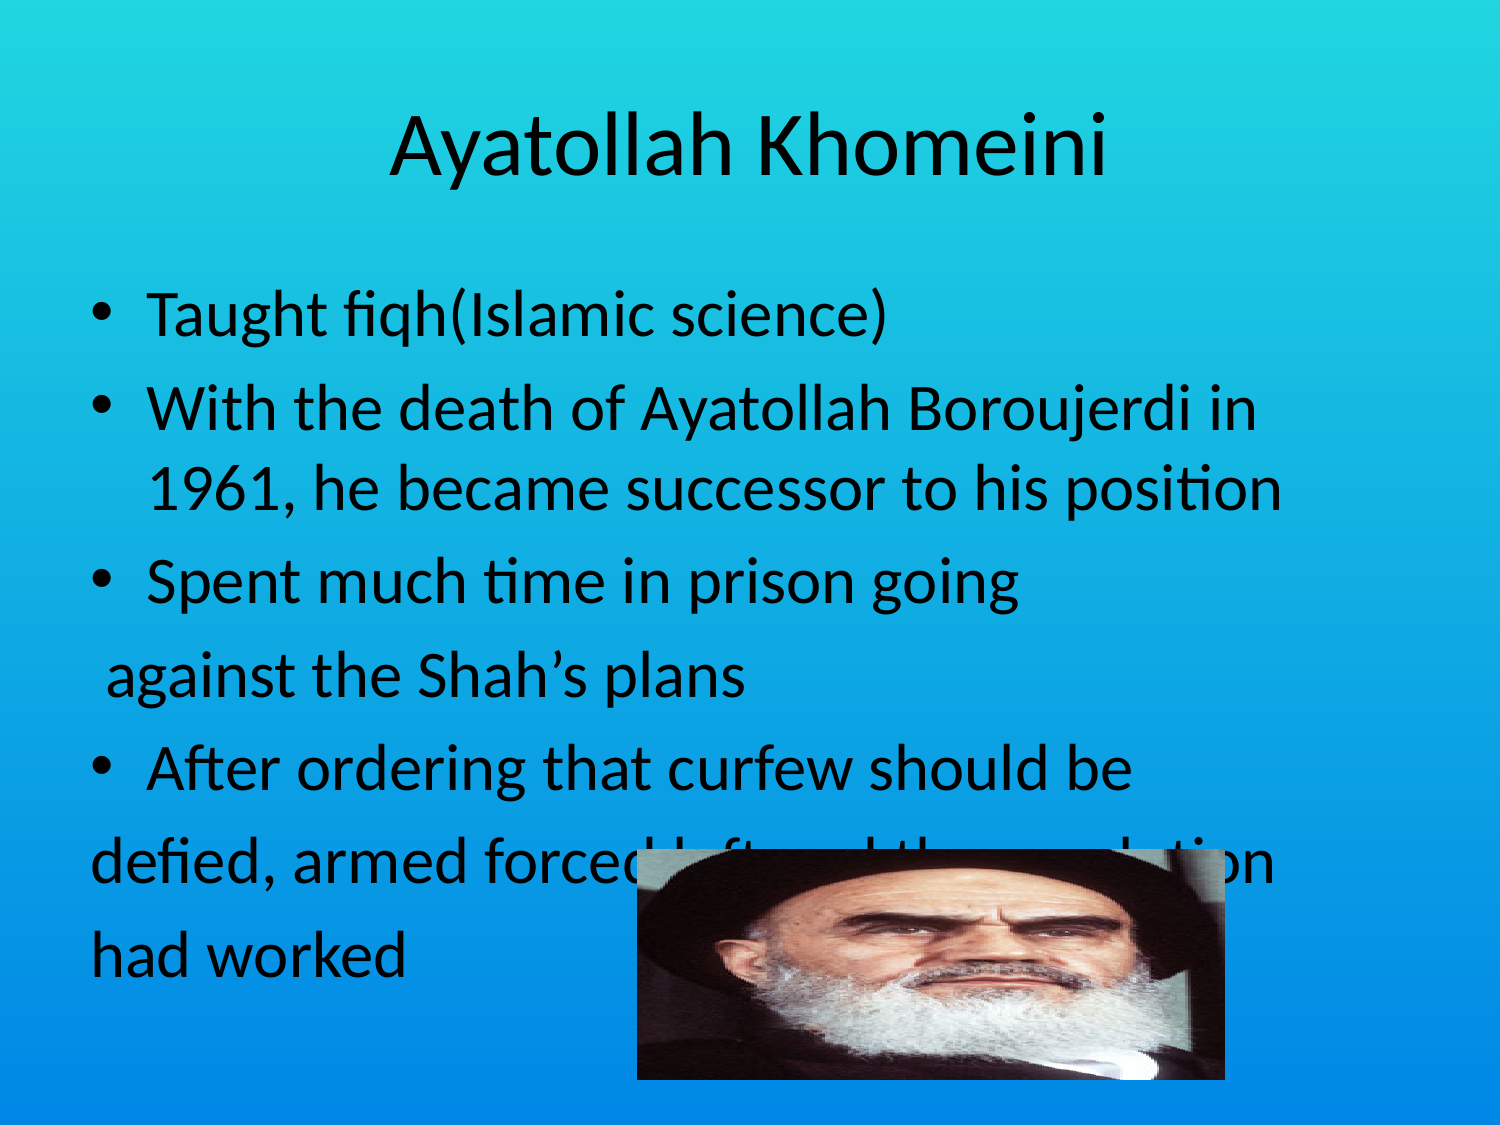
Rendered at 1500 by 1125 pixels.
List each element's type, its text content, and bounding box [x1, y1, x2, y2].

title Ayatollah Khomeini [75, 45, 1425, 233]
picture [637, 849, 1226, 1080]
list Taught fiqh(Islamic science) With the death of Ayatollah Boroujerdi in 1961, he became successor to his position Spent much time in prison going against the Shah’s plans After ordering that curfew should be defied, armed forced left and the revolution had worked [75, 262, 1425, 1005]
